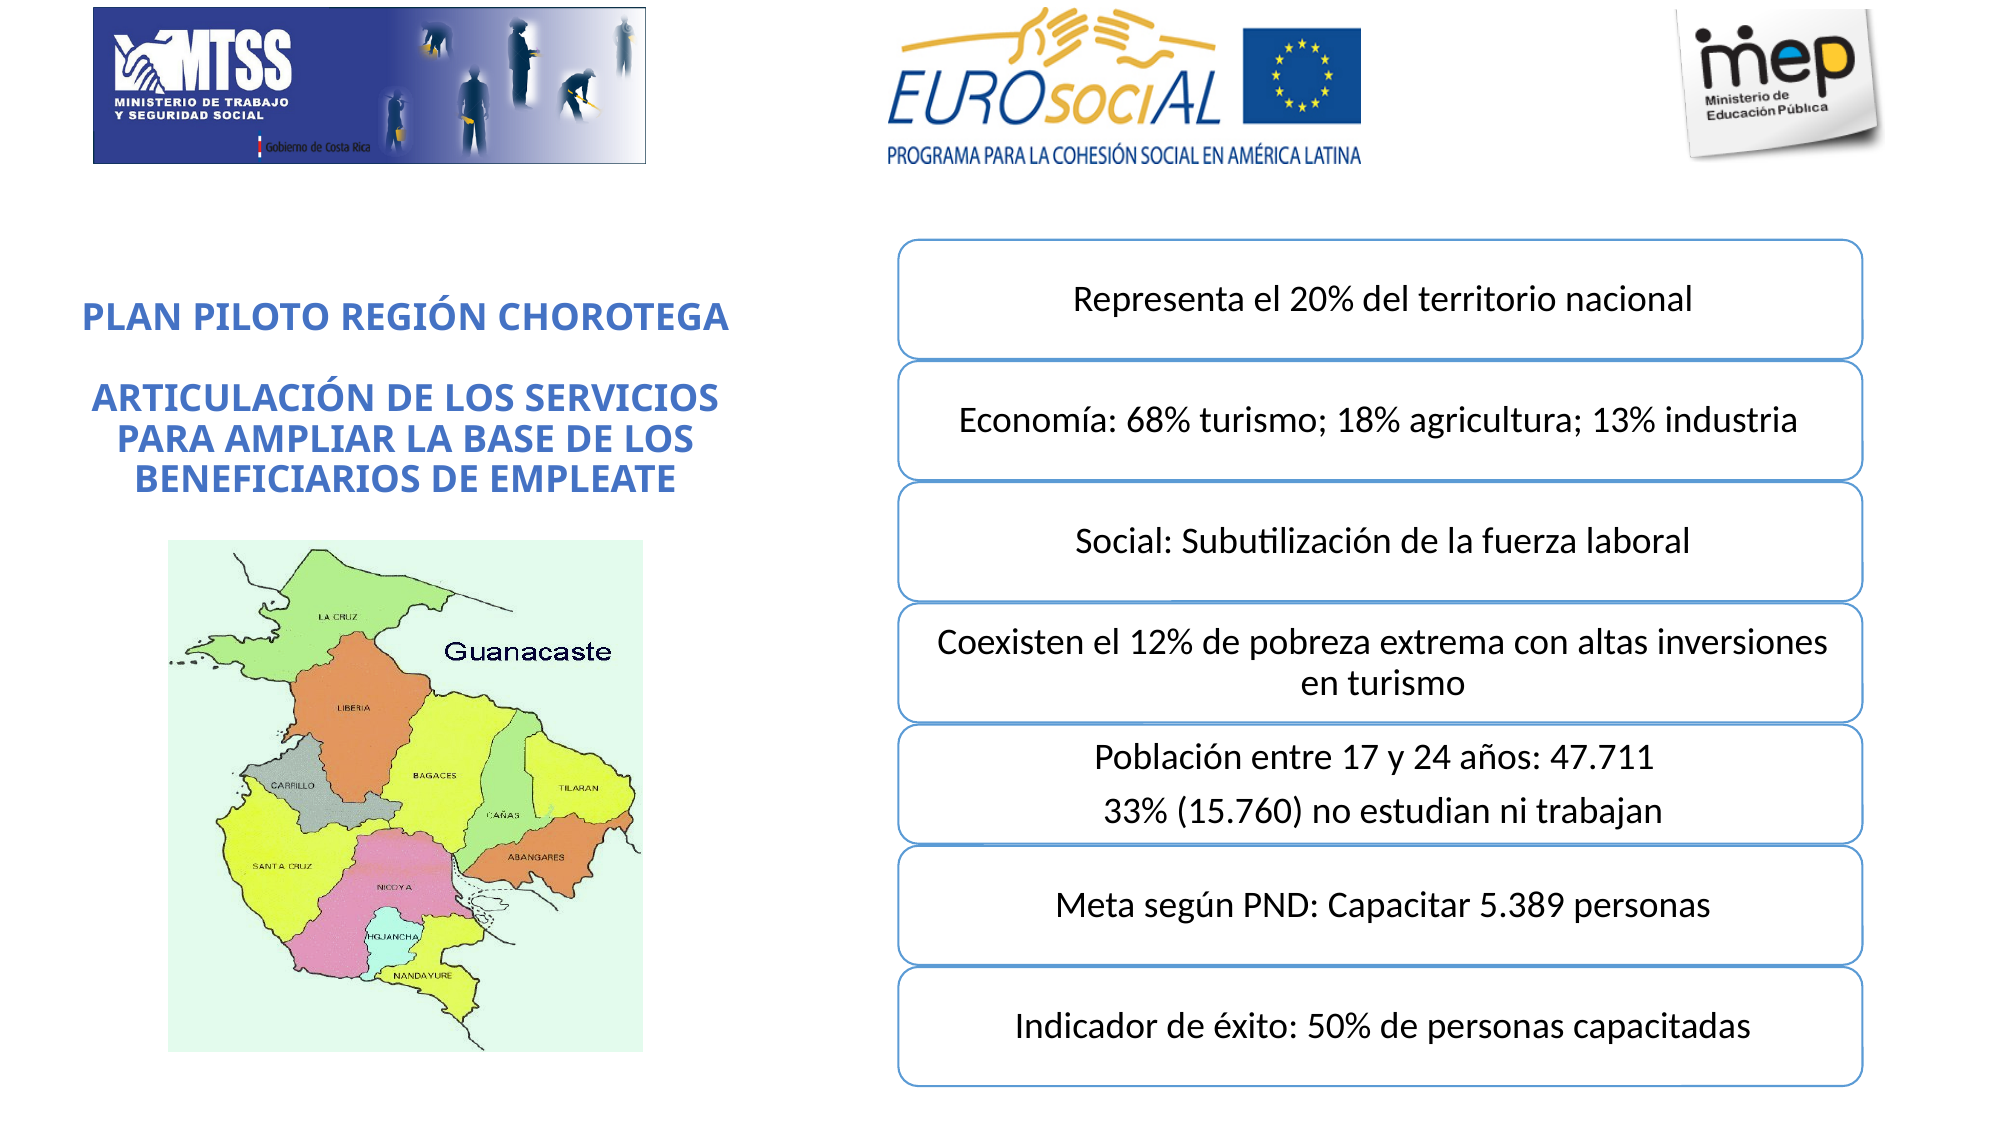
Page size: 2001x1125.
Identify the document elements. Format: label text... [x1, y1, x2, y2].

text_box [898, 239, 1863, 1087]
picture [168, 540, 643, 1052]
title PLAN PILOTO REGIÓN CHOROTEGA ARTICULACIÓN DE LOS SERVICIOS PARA AMPLIAR LA BASE DE LOS BENEFICIARIOS DE EMPLEATE [63, 258, 748, 541]
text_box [92, 7, 1885, 164]
